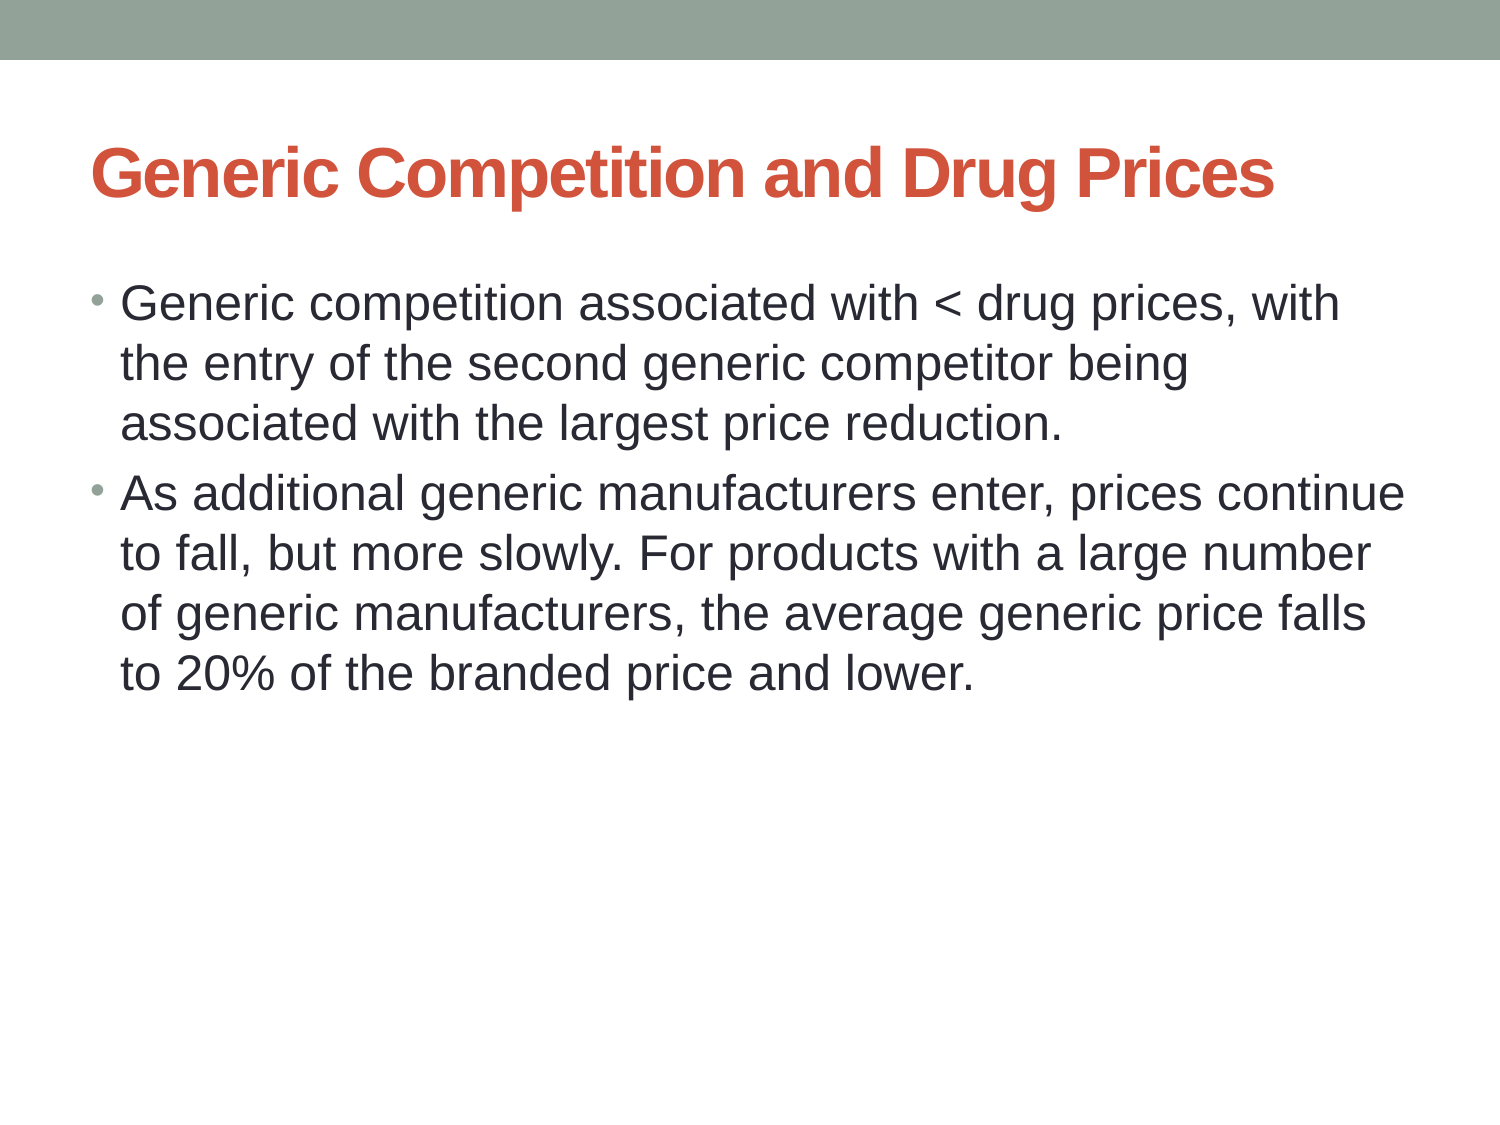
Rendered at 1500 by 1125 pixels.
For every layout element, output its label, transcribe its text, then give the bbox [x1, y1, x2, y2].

list Generic competition associated with < drug prices, with the entry of the second generic competitor being associated with the largest price reduction. As additional generic manufacturers enter, prices continue to fall, but more slowly. For products with a large number of generic manufacturers, the average generic price falls to 20% of the branded price and lower. [75, 262, 1425, 1063]
title Generic Competition and Drug Prices [75, 87, 1425, 250]
